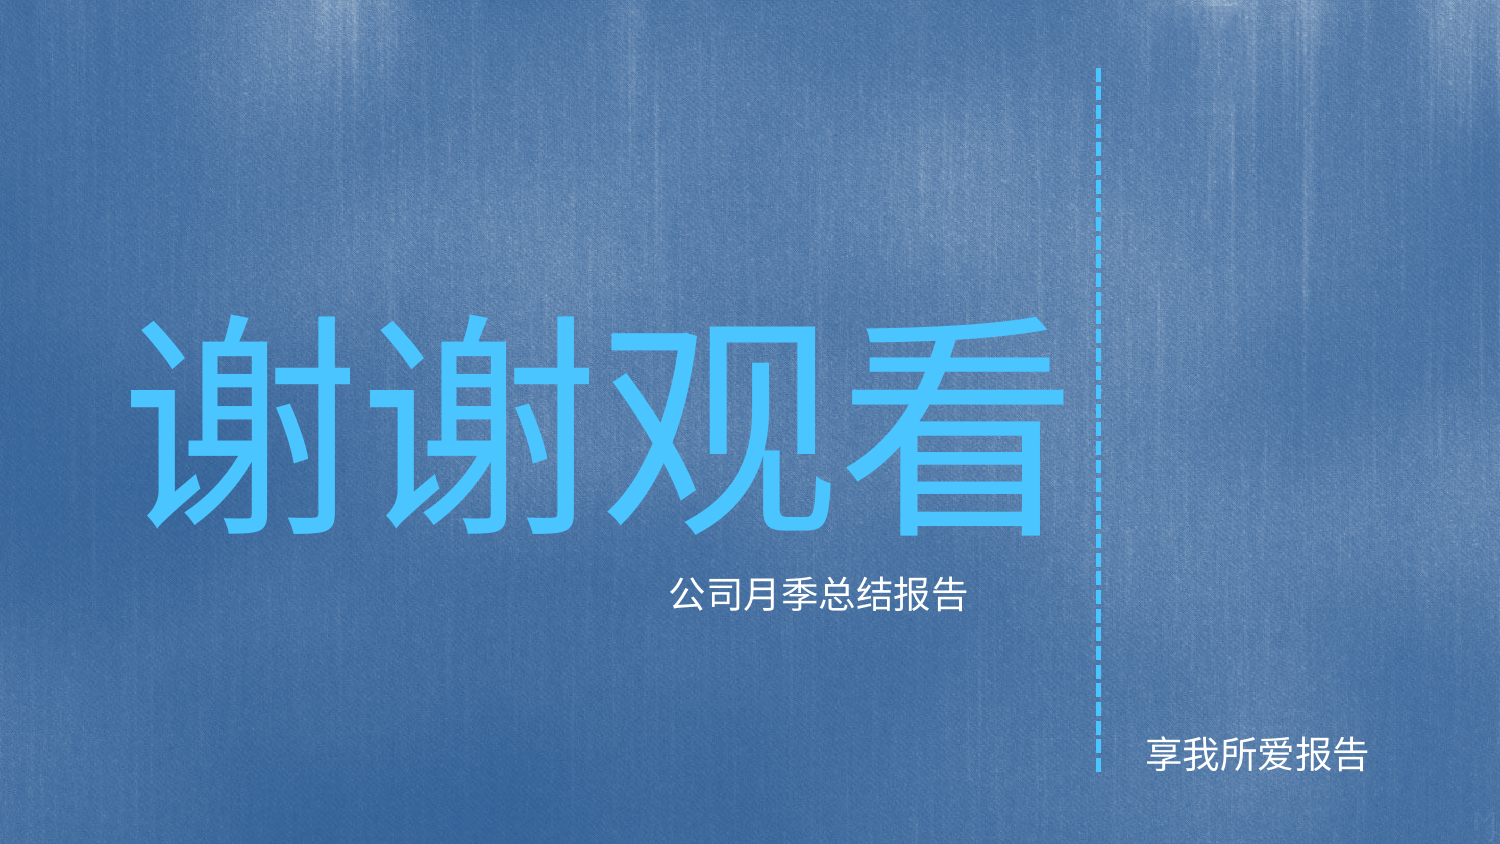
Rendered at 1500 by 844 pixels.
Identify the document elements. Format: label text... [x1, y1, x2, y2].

text_box 谢谢观看 [105, 269, 1093, 572]
text_box 享我所爱报告 [1130, 723, 1385, 784]
text_box 公司月季总结报告 [654, 563, 1053, 624]
